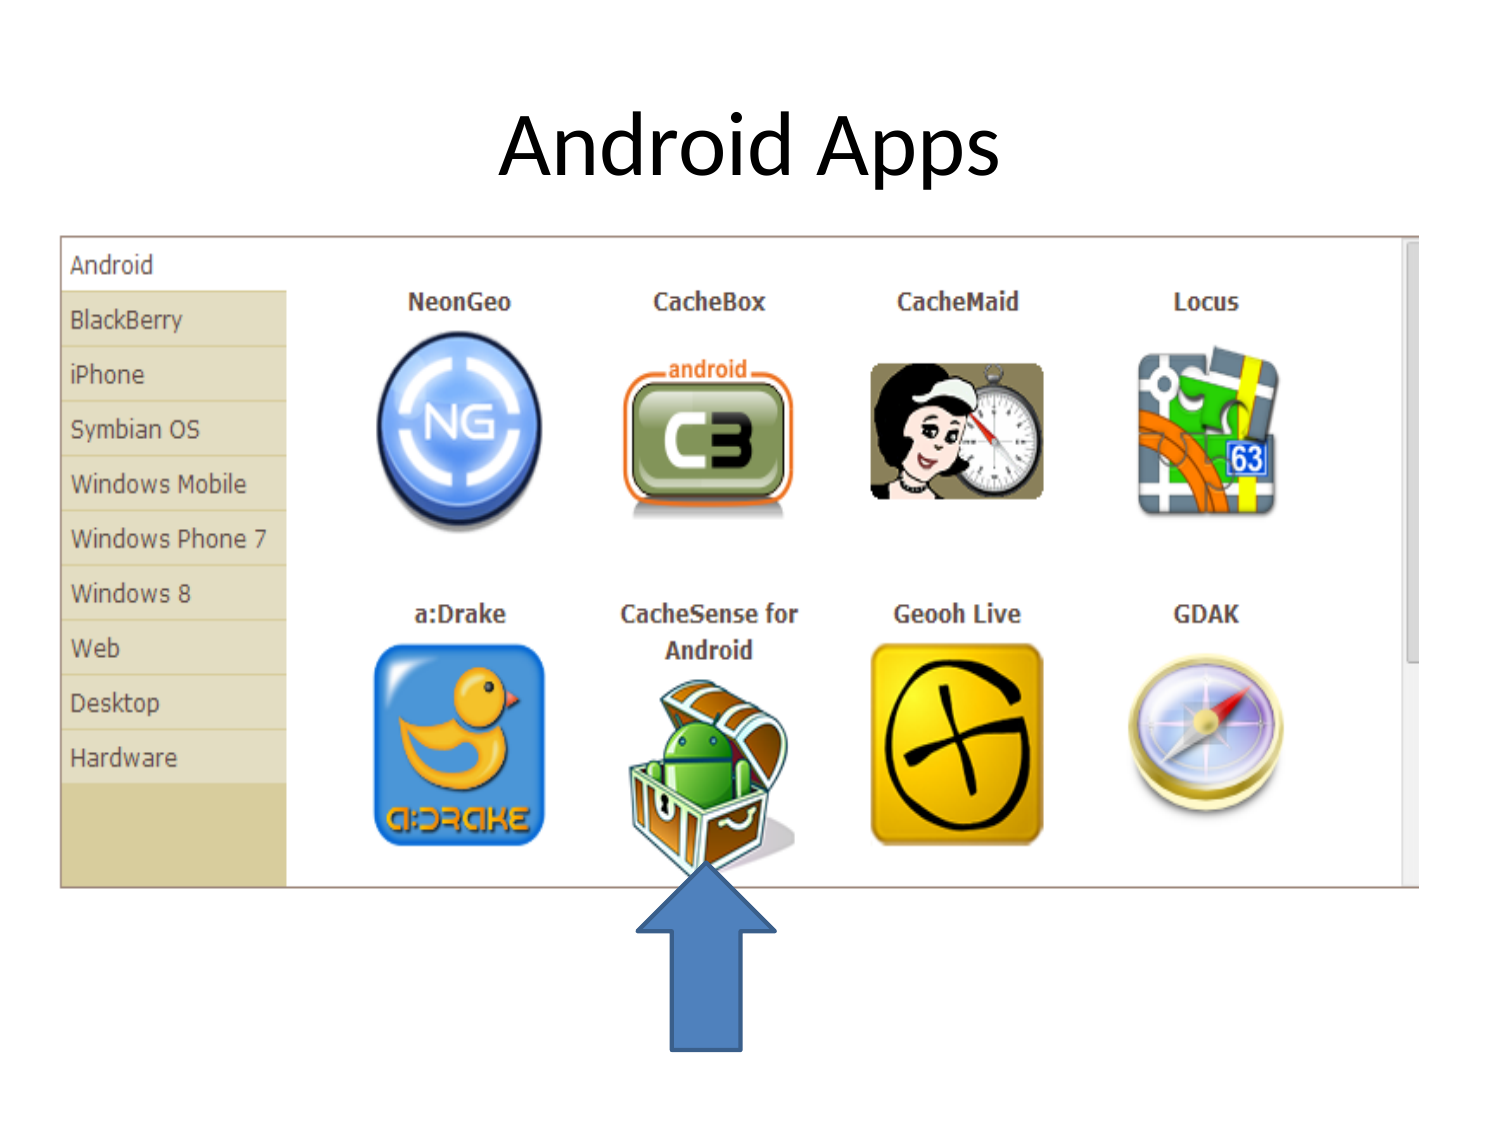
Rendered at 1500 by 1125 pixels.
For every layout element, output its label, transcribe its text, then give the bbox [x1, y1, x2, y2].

title Android Apps [75, 45, 1425, 233]
text_box [635, 900, 777, 1053]
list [49, 224, 1420, 891]
